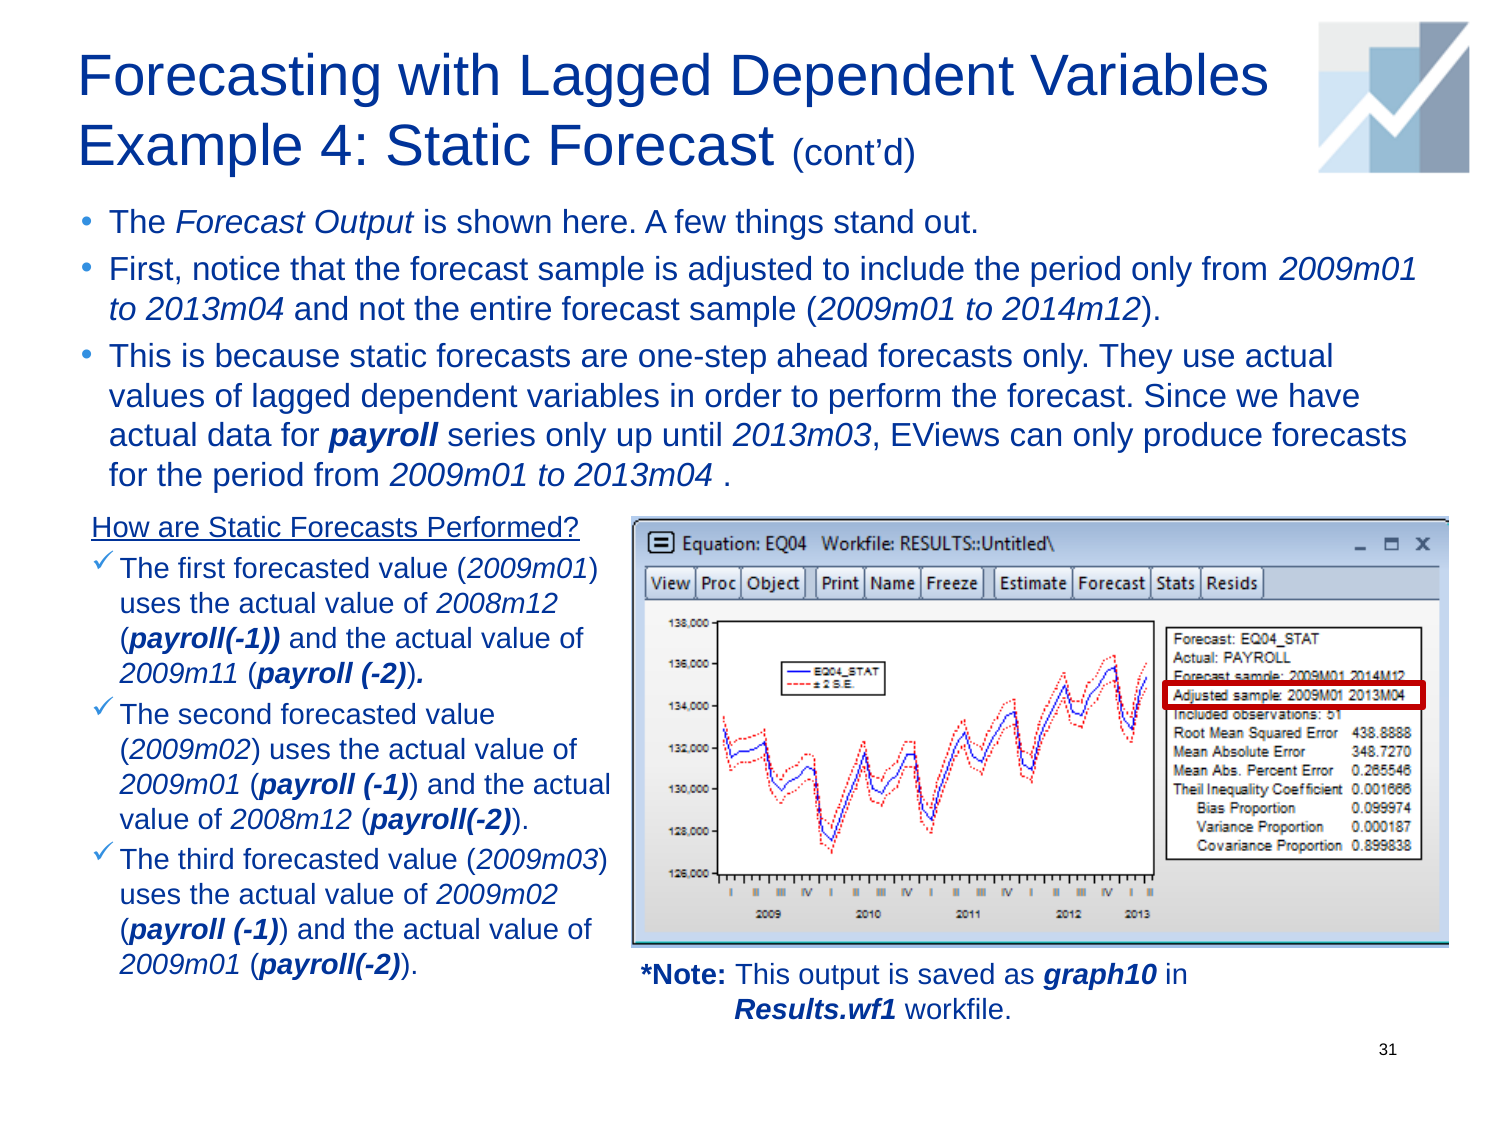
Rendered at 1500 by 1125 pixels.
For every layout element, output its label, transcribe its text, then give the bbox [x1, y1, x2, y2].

picture [1300, 11, 1479, 181]
list The Forecast Output is shown here. A few things stand out. First, notice that the forecast sample is adjusted to include the period only from 2009m01 to 2013m04 and not the entire forecast sample (2009m01 to 2014m12). This is because static forecasts are one-step ahead forecasts only. They use actual values of lagged dependent variables in order to perform the forecast. Since we have actual data for payroll series only up until 2013m03, EViews can only produce forecasts for the period from 2009m01 to 2013m04 . [65, 193, 1439, 494]
text_box *Note: This output is saved as graph10 in Results.wf1 workfile. [626, 948, 1326, 1031]
slide_number 31 [1262, 1015, 1413, 1067]
title Forecasting with Lagged Dependent Variables Example 4: Static Forecast (cont’d) [62, 0, 1297, 185]
picture [631, 516, 1449, 949]
text_box How are Static Forecasts Performed? The first forecasted value (2009m01) uses the actual value of 2008m12 (payroll(-1)) and the actual value of 2009m11 (payroll (-2)). The second forecasted value (2009m02) uses the actual value of 2009m01 (payroll (-1)) and the actual value of 2008m12 (payroll(-2)). The third forecasted value (2009m03) uses the actual value of 2009m02 (payroll (-1)) and the actual value of 2009m01 (payroll(-2)). [76, 501, 632, 1066]
